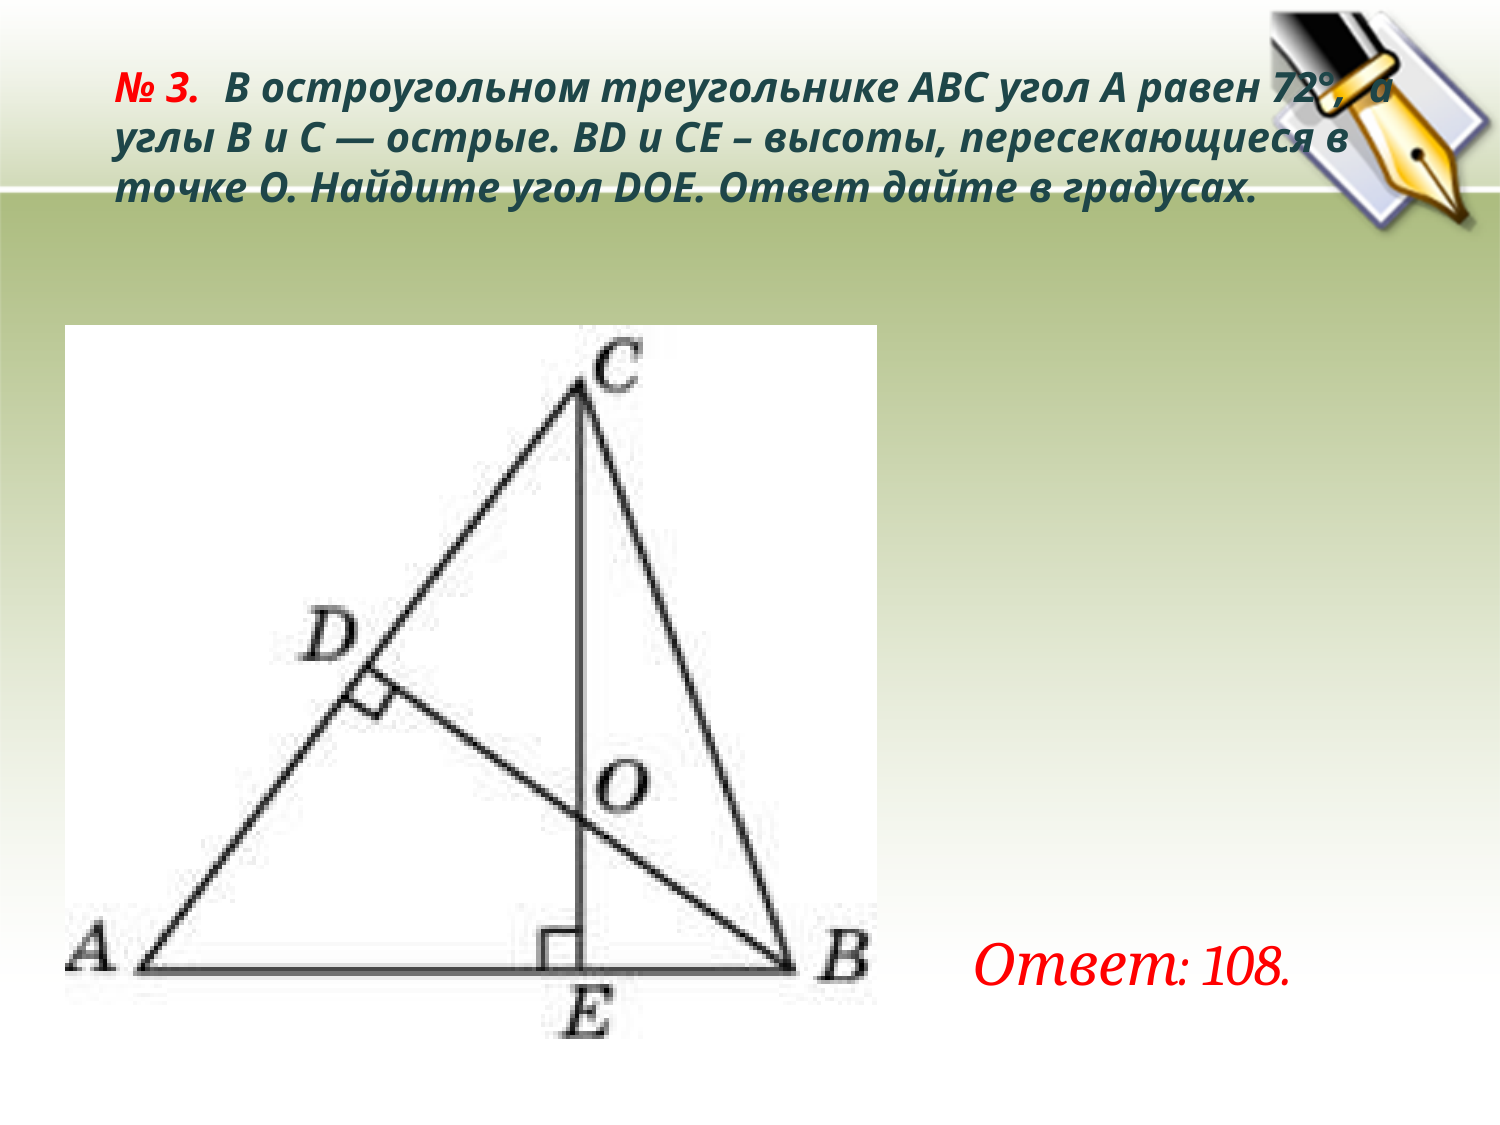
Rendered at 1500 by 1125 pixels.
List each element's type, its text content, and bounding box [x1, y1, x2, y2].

picture [0, 0, 1500, 1125]
text_box № 3. В остроугольном треугольнике ABC угол A равен 72°, а углы B и C — острые. BD и CE – высоты, пересекающиеся в точке O. Найдите угол DOE. Ответ дайте в градусах. [99, 53, 1423, 219]
text_box Ответ: 108. [957, 914, 1367, 1005]
